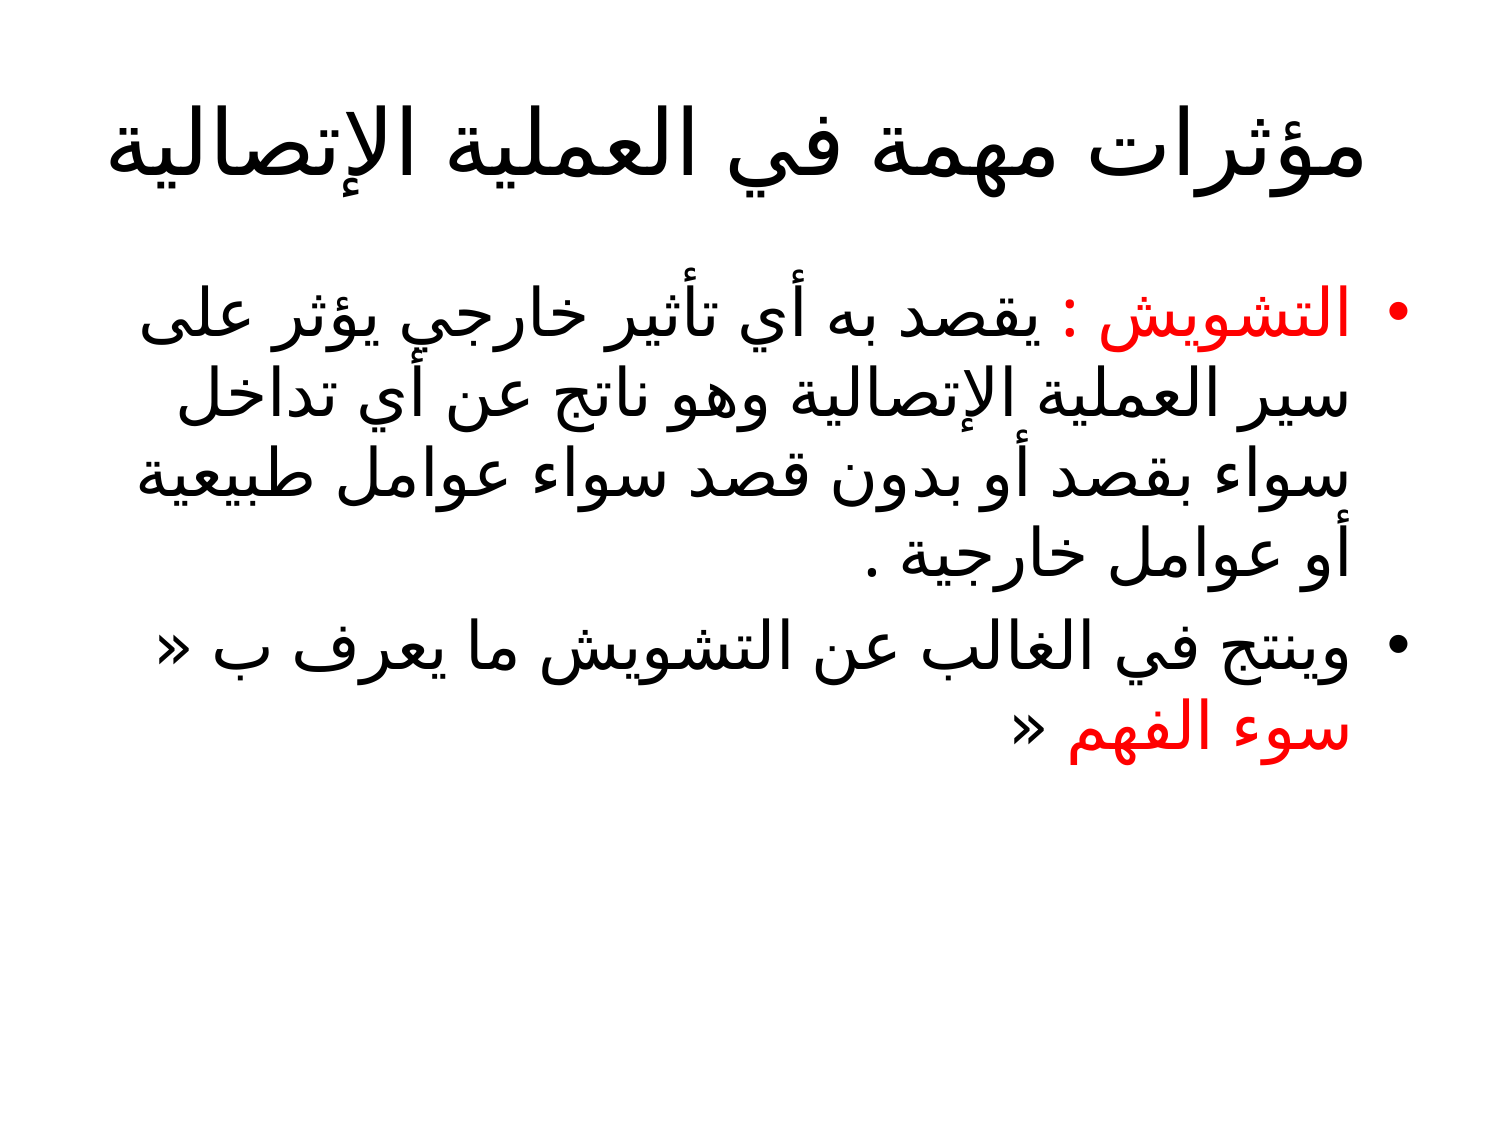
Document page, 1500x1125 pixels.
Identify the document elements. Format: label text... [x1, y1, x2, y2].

list التشويش : يقصد به أي تأثير خارجي يؤثر على سير العملية الإتصالية وهو ناتج عن أي تداخل سواء بقصد أو بدون قصد سواء عوامل طبيعية أو عوامل خارجية . وينتج في الغالب عن التشويش ما يعرف ب « سوء الفهم « [75, 262, 1425, 1005]
title مؤثرات مهمة في العملية الإتصالية [75, 45, 1425, 233]
